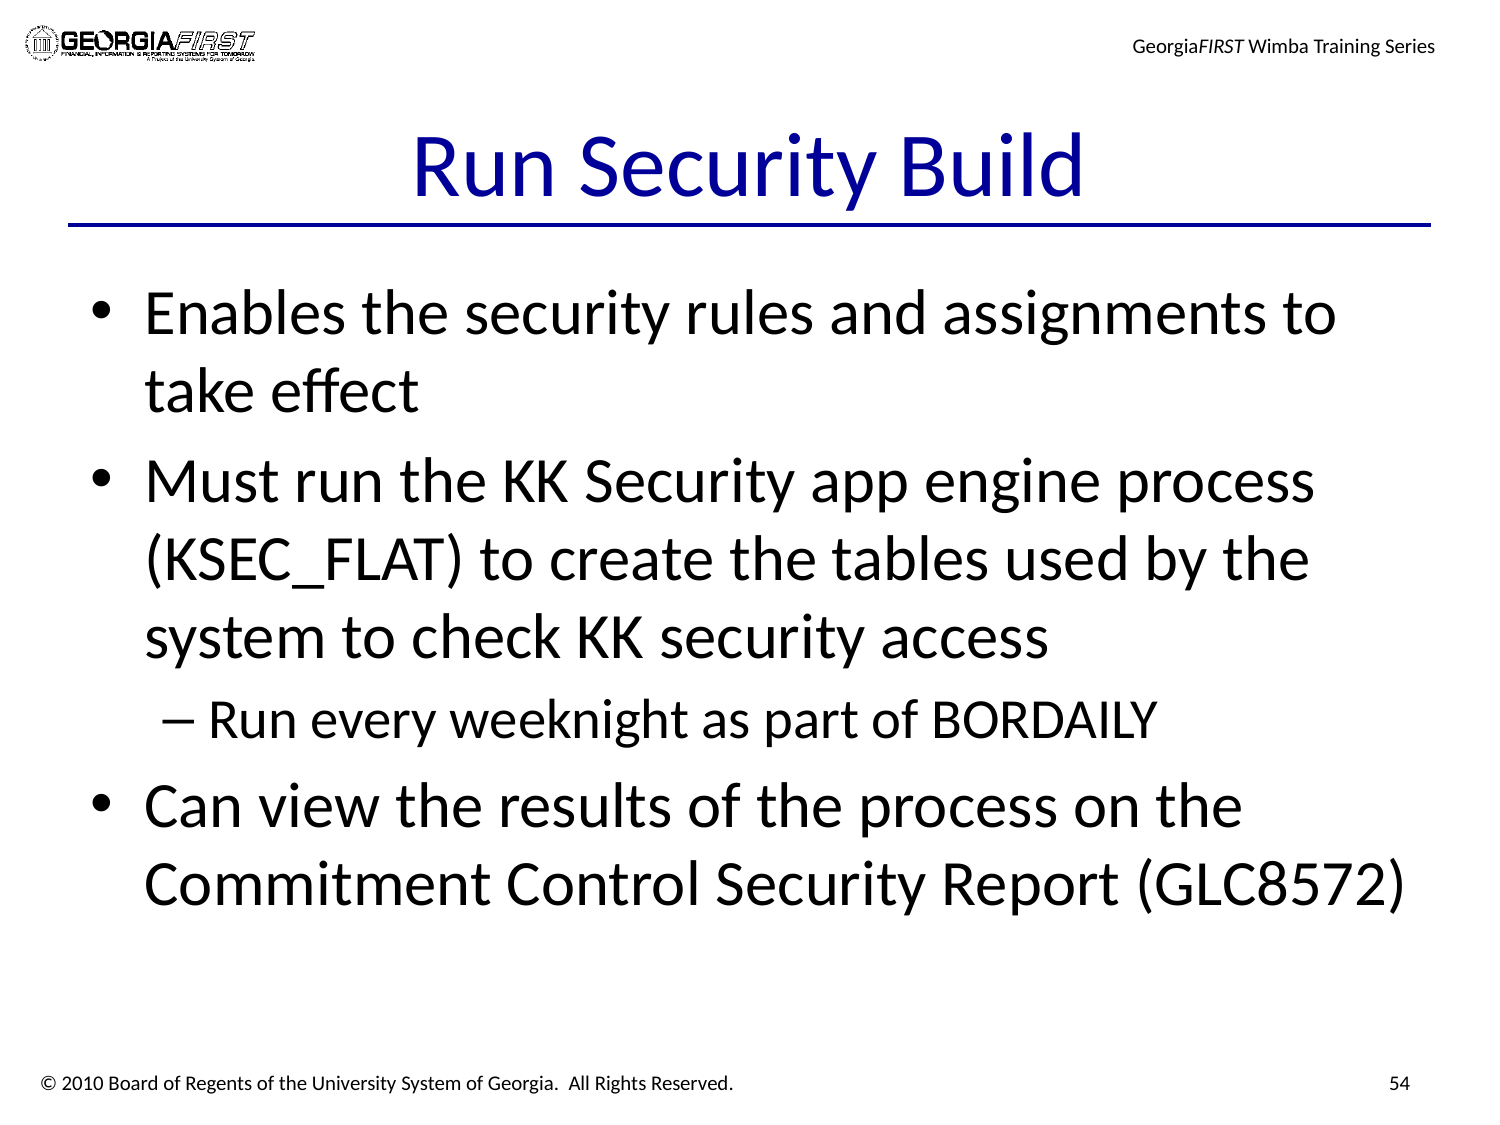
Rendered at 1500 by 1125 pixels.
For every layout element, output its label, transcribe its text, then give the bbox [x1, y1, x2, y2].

list Enables the security rules and assignments to take effect Must run the KK Security app engine process (KSEC_FLAT) to create the tables used by the system to check KK security access Run every weeknight as part of BORDAILY Can view the results of the process on the Commitment Control Security Report (GLC8572) [75, 262, 1425, 1005]
picture [24, 24, 255, 63]
title Run Security Build [75, 87, 1425, 233]
